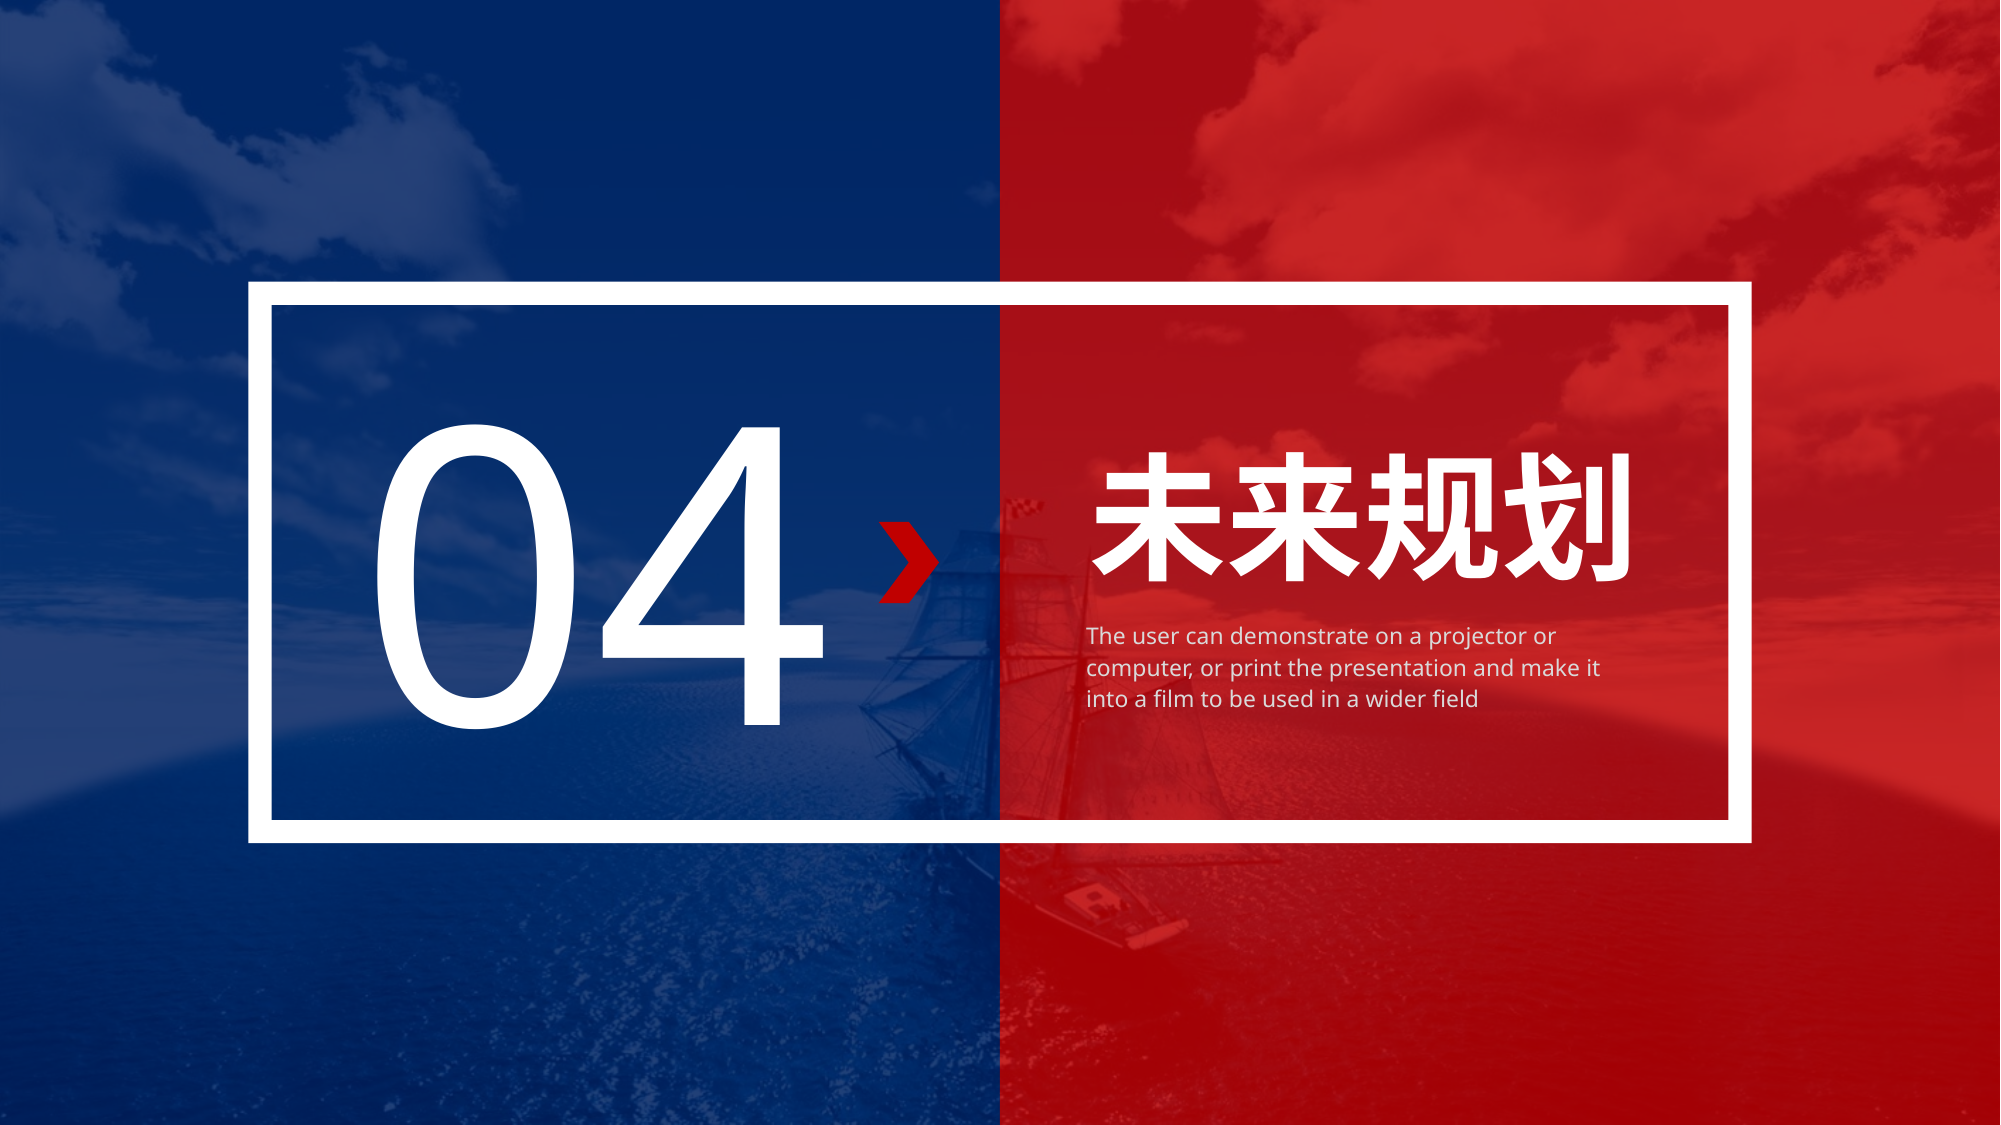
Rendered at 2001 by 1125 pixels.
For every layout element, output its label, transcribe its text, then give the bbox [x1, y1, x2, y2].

text_box [876, 520, 941, 605]
text_box The user can demonstrate on a projector or computer, or print the presentation and make it into a film to be used in a wider field [1071, 610, 1657, 720]
text_box [0, 0, 999, 1125]
text_box [999, 0, 2000, 1125]
text_box 04 [343, 303, 847, 816]
text_box 未来规划 [1074, 424, 1655, 605]
text_box [247, 281, 1753, 844]
